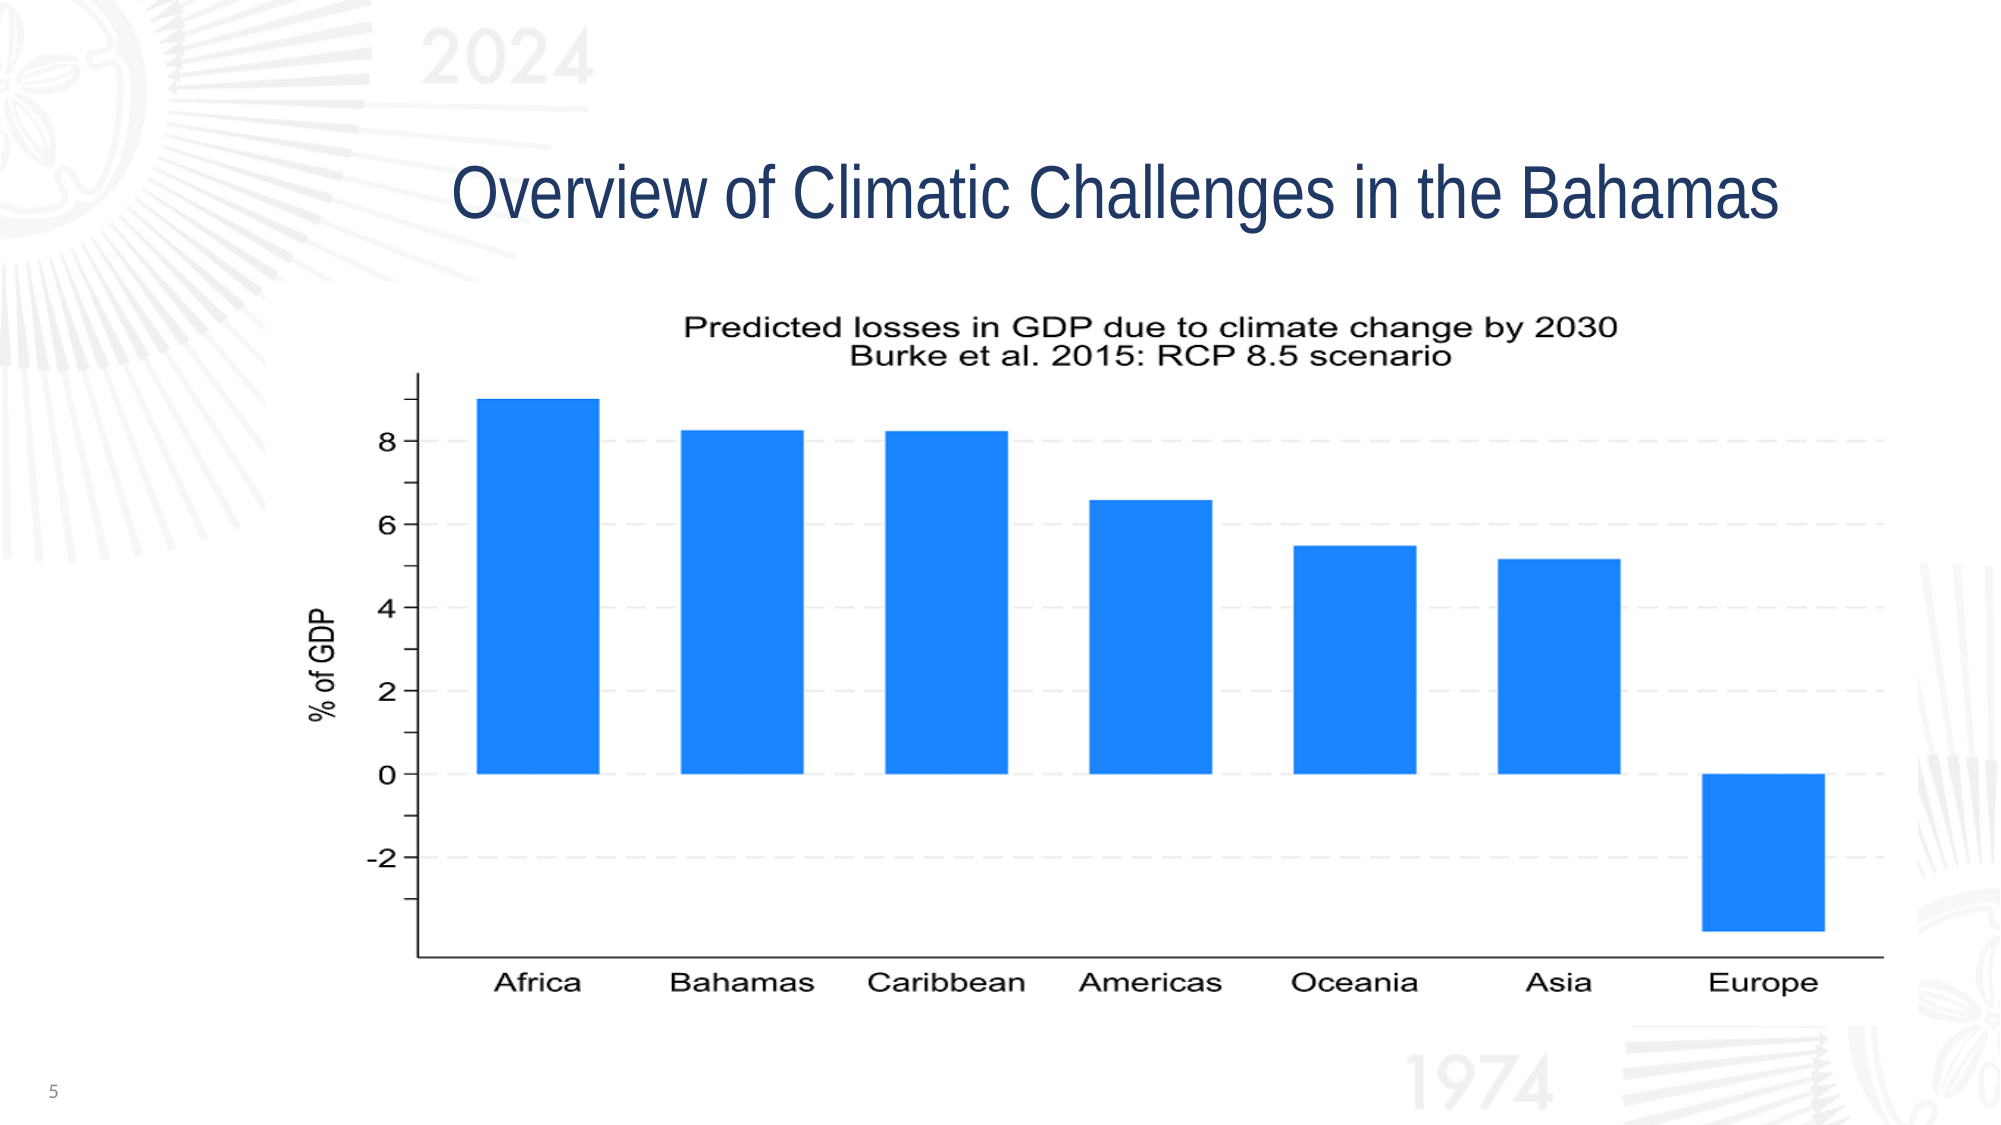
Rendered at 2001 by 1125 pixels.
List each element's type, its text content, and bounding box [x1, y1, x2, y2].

picture [0, 0, 2000, 1125]
text_box Overview of Climatic Challenges in the Bahamas [436, 136, 2000, 242]
